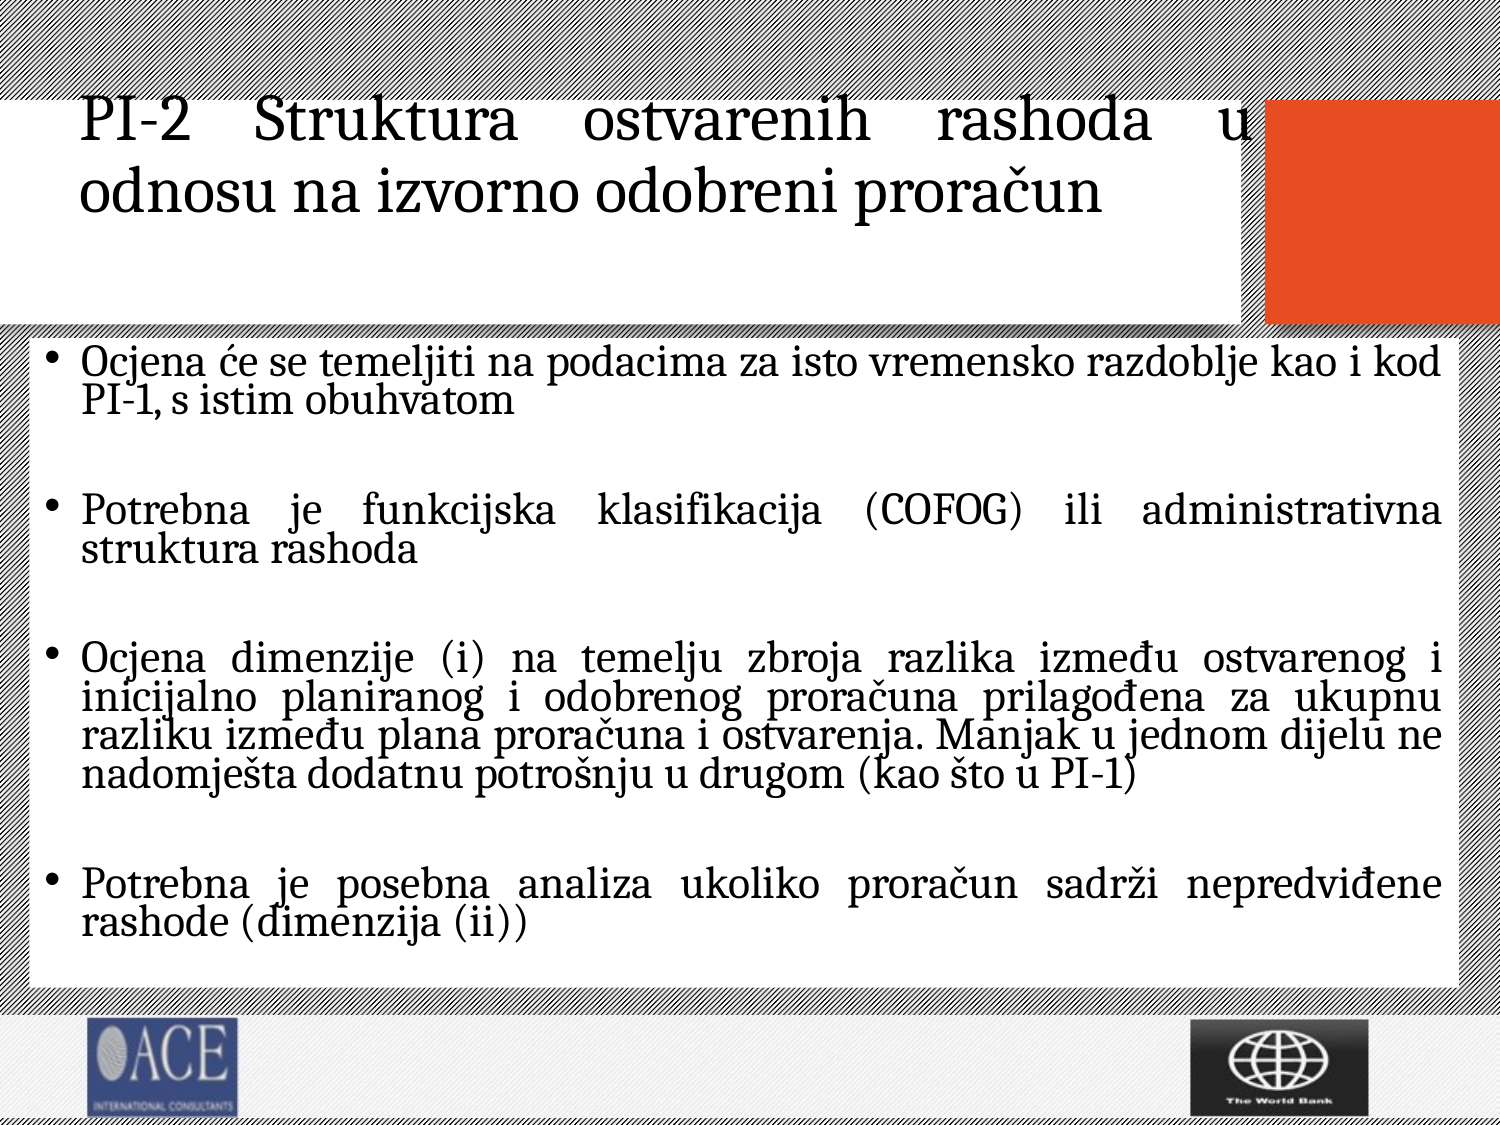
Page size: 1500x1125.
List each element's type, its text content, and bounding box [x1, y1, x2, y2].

title PI-2 Struktura ostvarenih rashoda u odnosu na izvorno odobreni proračun [64, 42, 1271, 268]
picture [0, 0, 1500, 99]
picture [0, 268, 1500, 1125]
list Ocjena će se temeljiti na podacima za isto vremensko razdoblje kao i kod PI-1, s istim obuhvatom Potrebna je funkcijska klasifikacija (COFOG) ili administrativna struktura rashoda Ocjena dimenzije (i) na temelju zbroja razlika između ostvarenog i inicijalno planiranog i odobrenog proračuna prilagođena za ukupnu razliku između plana proračuna i ostvarenja. Manjak u jednom dijelu ne nadomješta dodatnu potrošnju u drugom (kao što u PI-1) Potrebna je posebna analiza ukoliko proračun sadrži nepredviđene rashode (dimenzija (ii)) [29, 337, 1460, 988]
